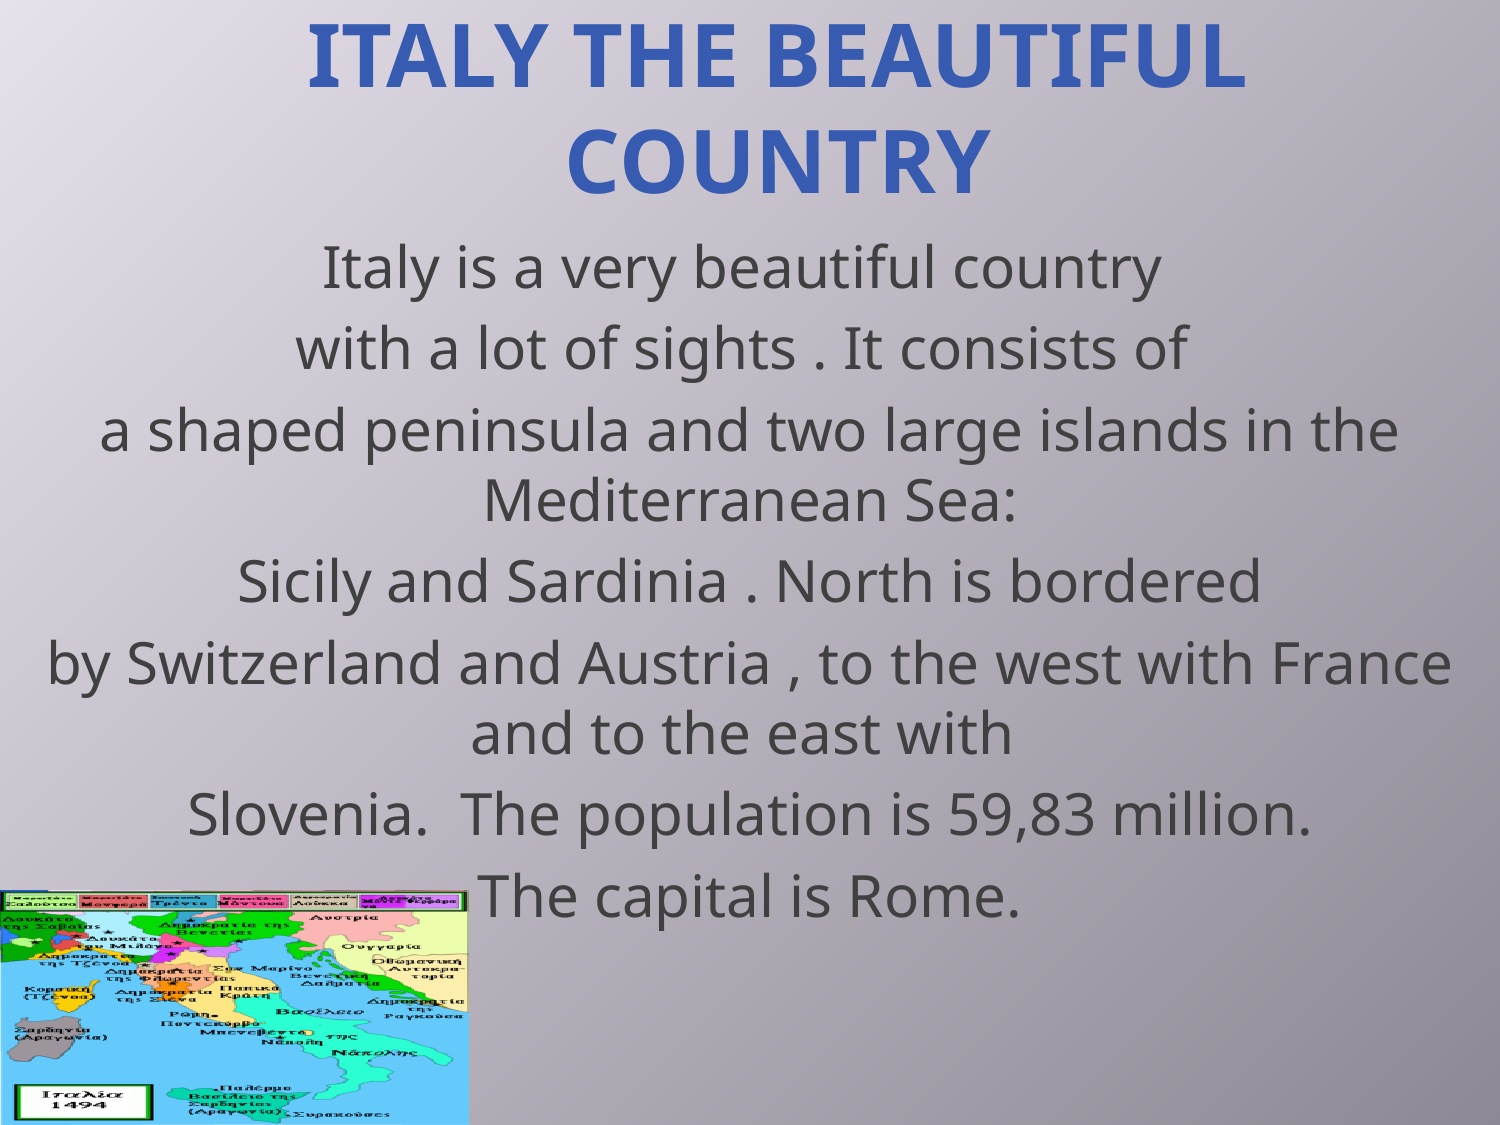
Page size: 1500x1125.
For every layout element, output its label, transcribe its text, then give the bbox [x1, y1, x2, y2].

subtitle Italy is a very beautiful country with a lot of sights . It consists of a shaped peninsula and two large islands in the Mediterranean Sea: Sicily and Sardinia . North is bordered by Switzerland and Austria , to the west with France and to the east with Slovenia. The population is 59,83 million. The capital is Rome. [0, 222, 1500, 1125]
picture [0, 890, 469, 1125]
title Italy the beautiful country [140, 0, 1416, 211]
